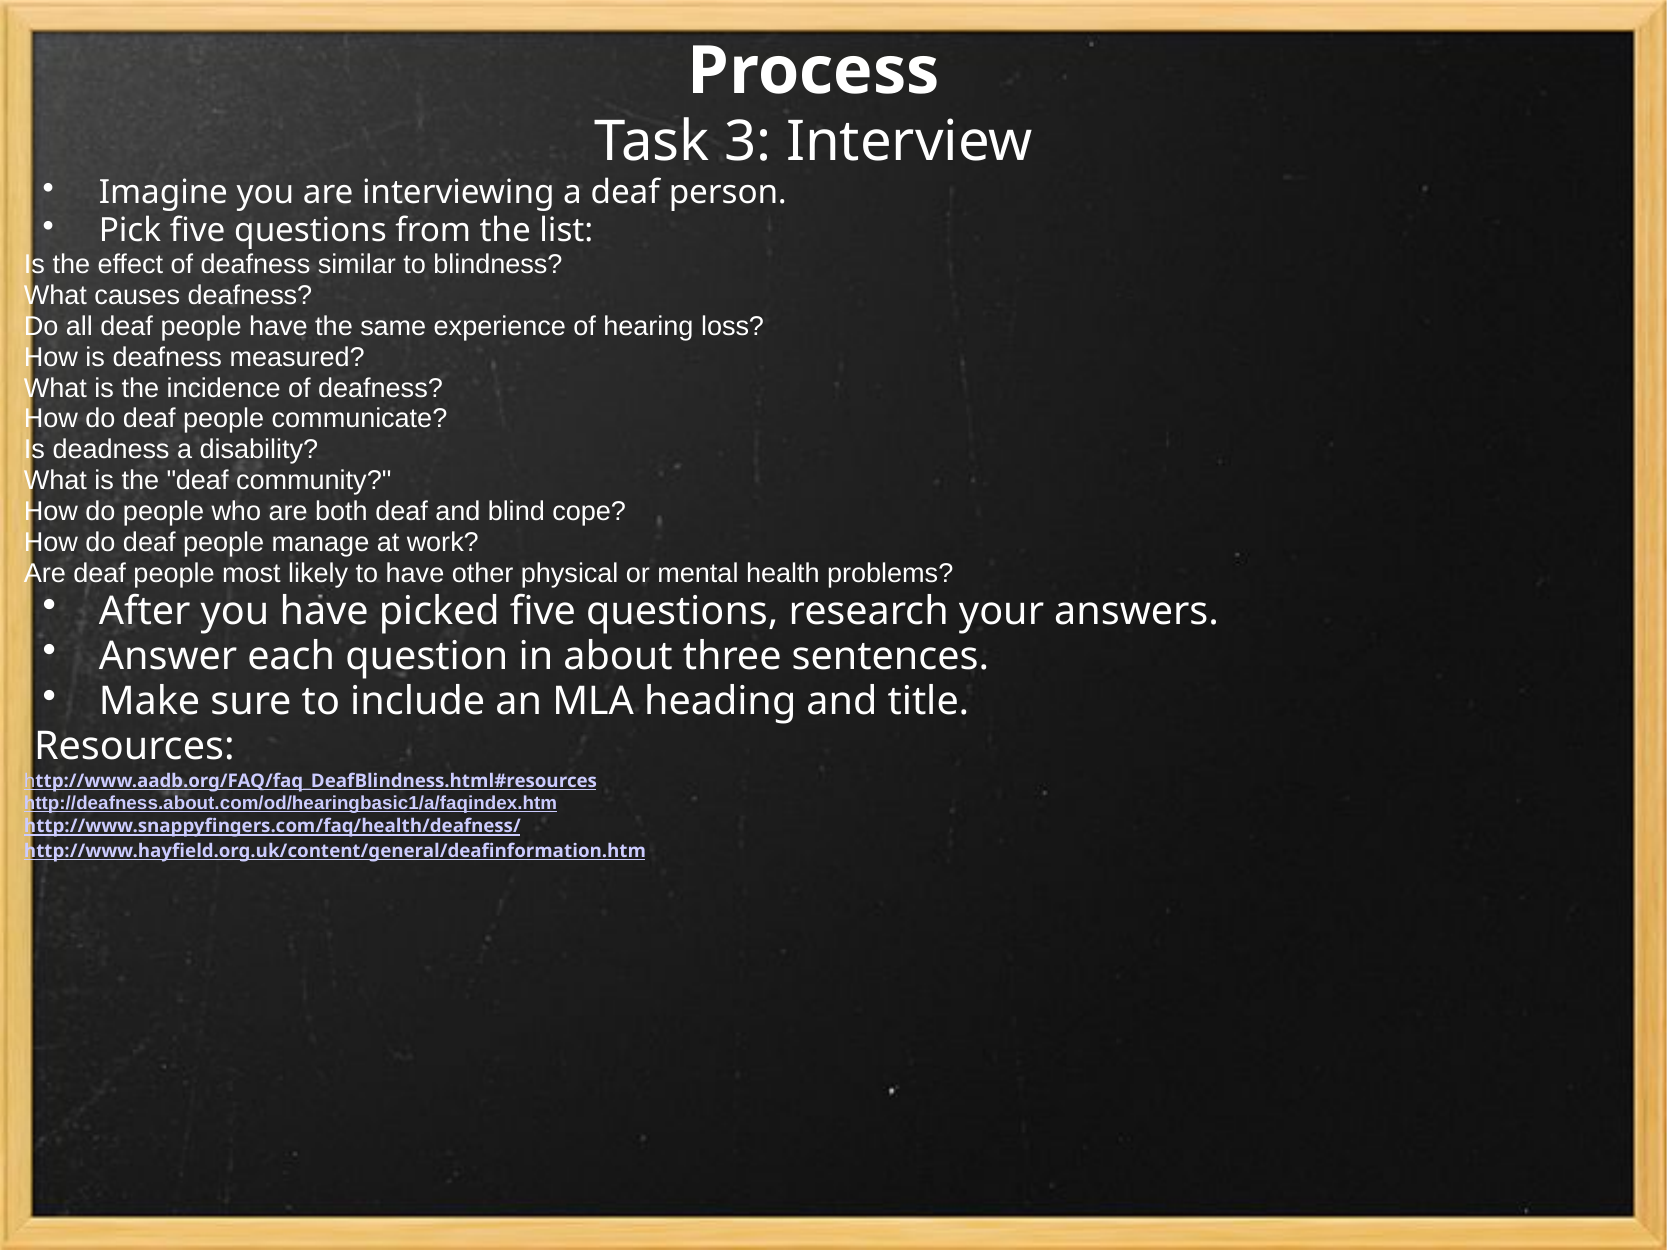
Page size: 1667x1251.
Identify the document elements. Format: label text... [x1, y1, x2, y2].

picture [0, 0, 1667, 1250]
list Process Task 3: Interview Imagine you are interviewing a deaf person. Pick five questions from the list: Is the effect of deafness similar to blindness? What causes deafness? Do all deaf people have the same experience of hearing loss? How is deafness measured? What is the incidence of deafness? How do deaf people communicate? Is deadness a disability? What is the "deaf community?" How do people who are both deaf and blind cope? How do deaf people manage at work? Are deaf people most likely to have other physical or mental health problems? ﻿After you have picked five questions, research your answers. Answer each question in about three sentences. Make sure to include an MLA heading and title. Resources: http://www.aadb.org/FAQ/faq_DeafBlindness.html#resources http://deafness.about.com/od/hearingbasic1/a/faqindex.htm http://www.snappyfingers.com/faq/health/deafness/ http://www.hayfield.org.uk/content/general/deafinformation.htm [23, 33, 1604, 1250]
